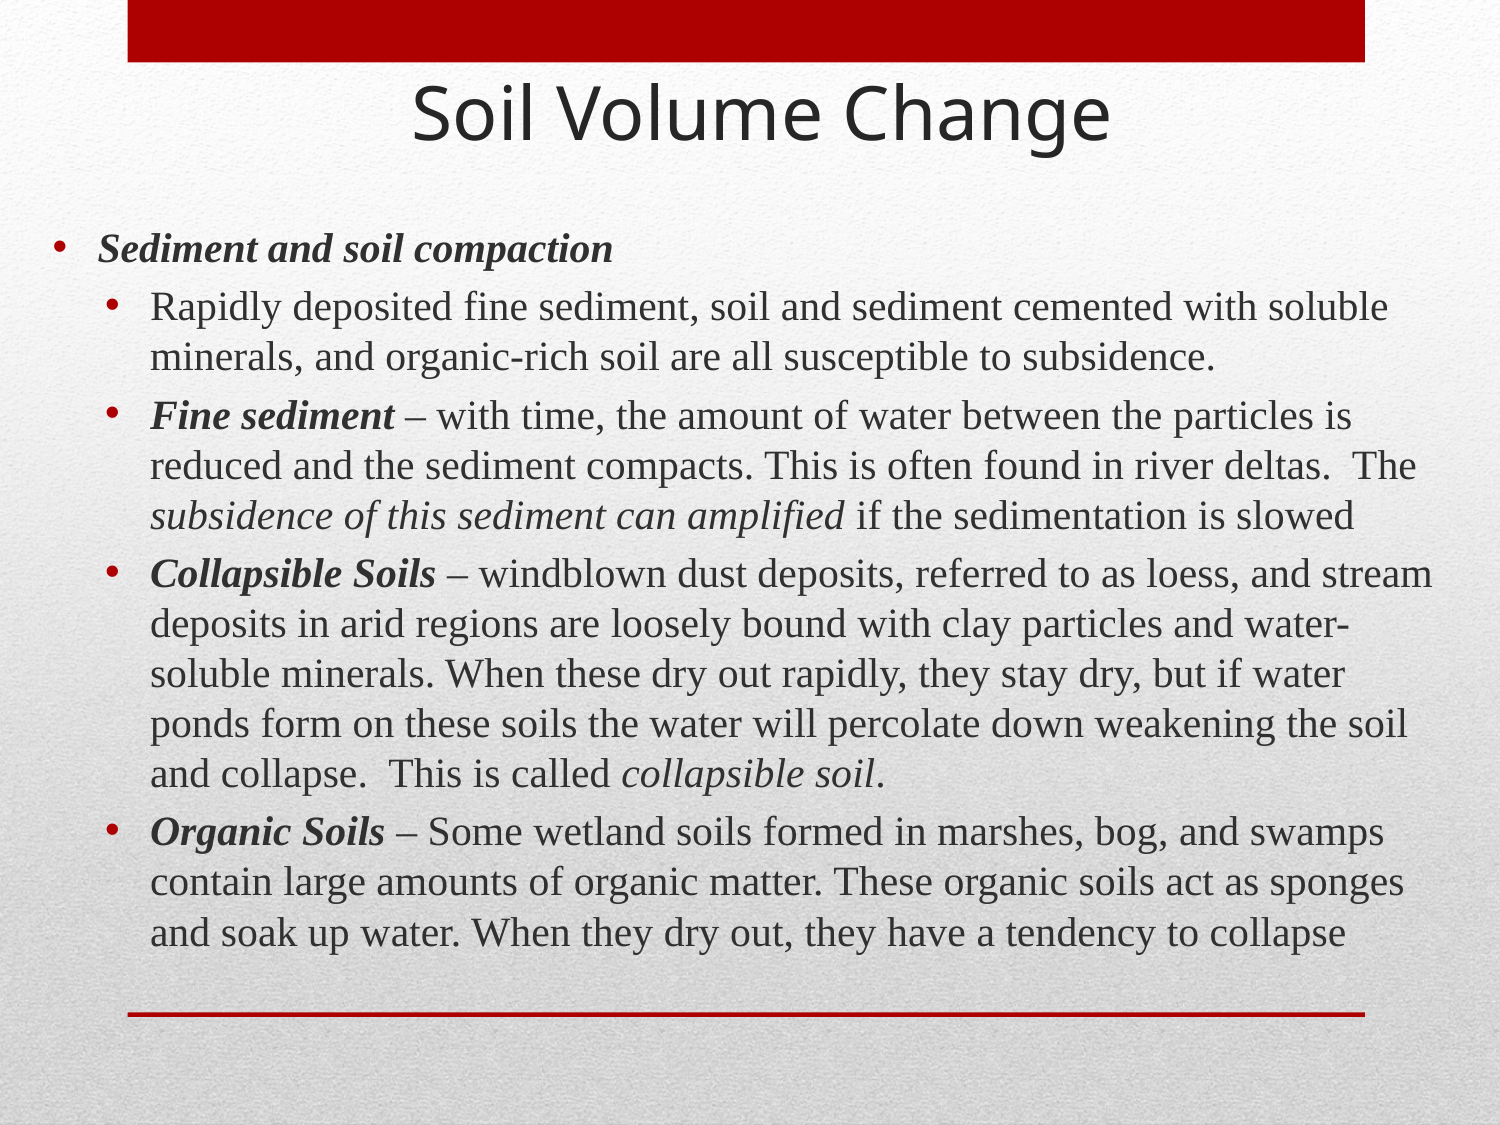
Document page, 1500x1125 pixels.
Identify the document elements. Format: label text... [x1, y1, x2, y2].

list Sediment and soil compaction Rapidly deposited fine sediment, soil and sediment cemented with soluble minerals, and organic-rich soil are all susceptible to subsidence. Fine sediment – with time, the amount of water between the particles is reduced and the sediment compacts. This is often found in river deltas. The subsidence of this sediment can amplified if the sedimentation is slowed Collapsible Soils – windblown dust deposits, referred to as loess, and stream deposits in arid regions are loosely bound with clay particles and water-soluble minerals. When these dry out rapidly, they stay dry, but if water ponds form on these soils the water will percolate down weakening the soil and collapse. This is called collapsible soil. Organic Soils – Some wetland soils formed in marshes, bog, and swamps contain large amounts of organic matter. These organic soils act as sponges and soak up water. When they dry out, they have a tendency to collapse [37, 162, 1463, 1013]
title Soil Volume Change [87, 24, 1438, 162]
